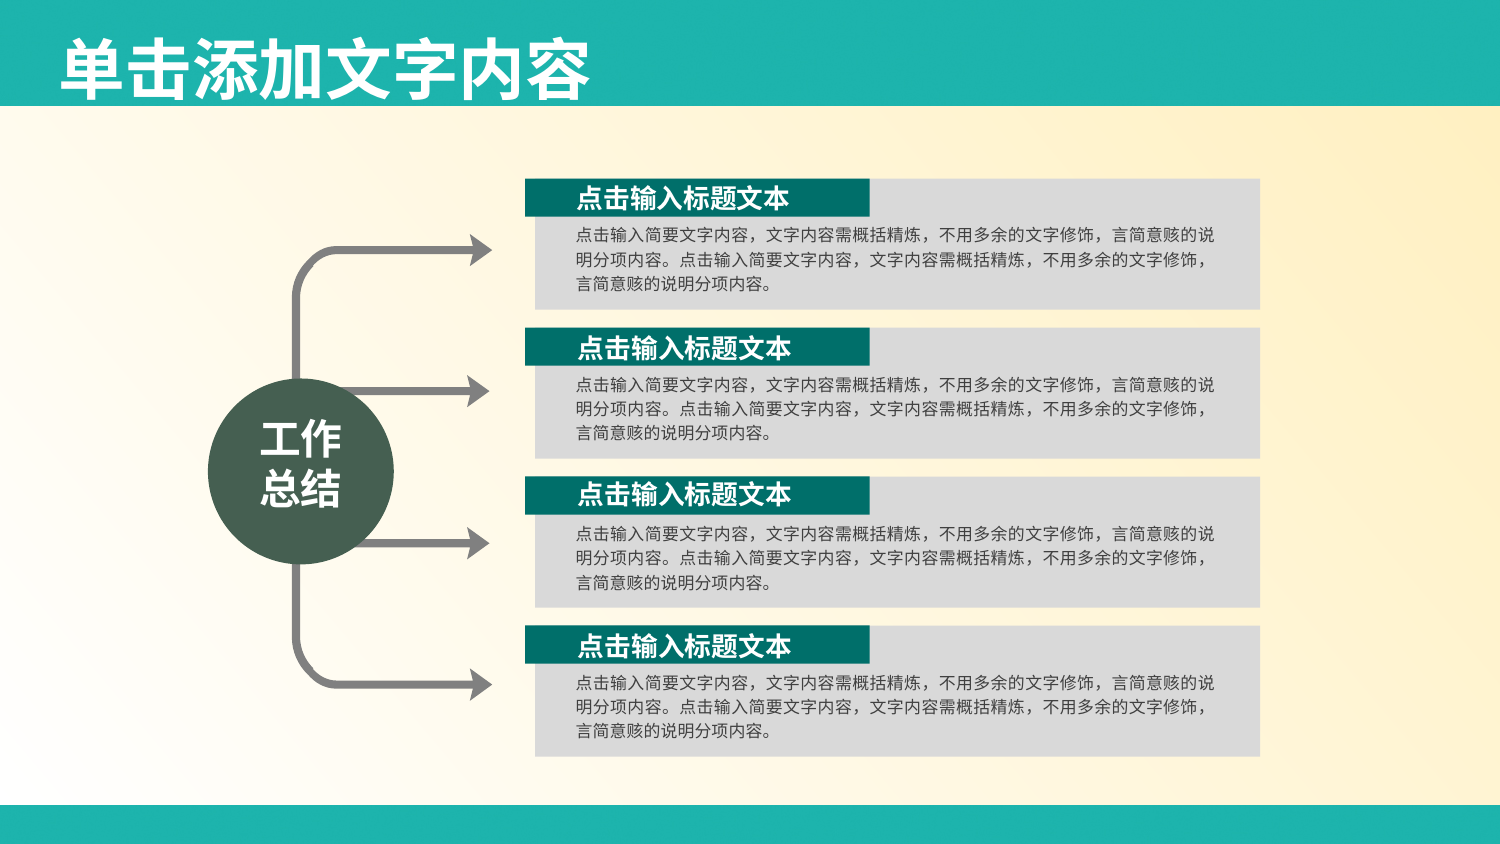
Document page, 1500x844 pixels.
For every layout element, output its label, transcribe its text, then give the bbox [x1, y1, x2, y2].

text_box [806, 475, 871, 512]
text_box [534, 178, 1261, 311]
text_box [534, 327, 1261, 460]
text_box [534, 475, 1261, 609]
text_box [524, 624, 564, 665]
text_box 点击输入简要文字内容，文字内容需概括精炼，不用多余的文字修饰，言简意赅的说明分项内容。点击输入简要文字内容，文字内容需概括精炼，不用多余的文字修饰，言简意赅的说明分项内容。 [562, 661, 1229, 748]
text_box 点击输入标题文本 [564, 622, 806, 669]
text_box 点击输入标题文本 [564, 324, 806, 371]
text_box [524, 475, 564, 516]
text_box [524, 326, 564, 367]
picture [0, 0, 1500, 106]
text_box [534, 624, 1261, 758]
text_box 点击输入标题文本 [562, 175, 814, 221]
text_box [524, 177, 562, 218]
text_box [307, 233, 493, 267]
text_box [394, 527, 490, 560]
text_box 点击输入简要文字内容，文字内容需概括精炼，不用多余的文字修饰，言简意赅的说明分项内容。点击输入简要文字内容，文字内容需概括精炼，不用多余的文字修饰，言简意赅的说明分项内容。 [562, 213, 1229, 301]
picture [0, 805, 1500, 844]
text_box [806, 326, 871, 363]
text_box [814, 177, 871, 218]
text_box [806, 624, 871, 661]
text_box 点击输入标题文本 [564, 471, 806, 518]
text_box [291, 565, 314, 674]
text_box 点击输入简要文字内容，文字内容需概括精炼，不用多余的文字修饰，言简意赅的说明分项内容。点击输入简要文字内容，文字内容需概括精炼，不用多余的文字修饰，言简意赅的说明分项内容。 [562, 512, 1229, 600]
text_box 点击输入简要文字内容，文字内容需概括精炼，不用多余的文字修饰，言简意赅的说明分项内容。点击输入简要文字内容，文字内容需概括精炼，不用多余的文字修饰，言简意赅的说明分项内容。 [562, 363, 1229, 450]
text_box [291, 260, 314, 378]
text_box [394, 375, 490, 408]
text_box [207, 378, 394, 565]
text_box [307, 667, 493, 701]
